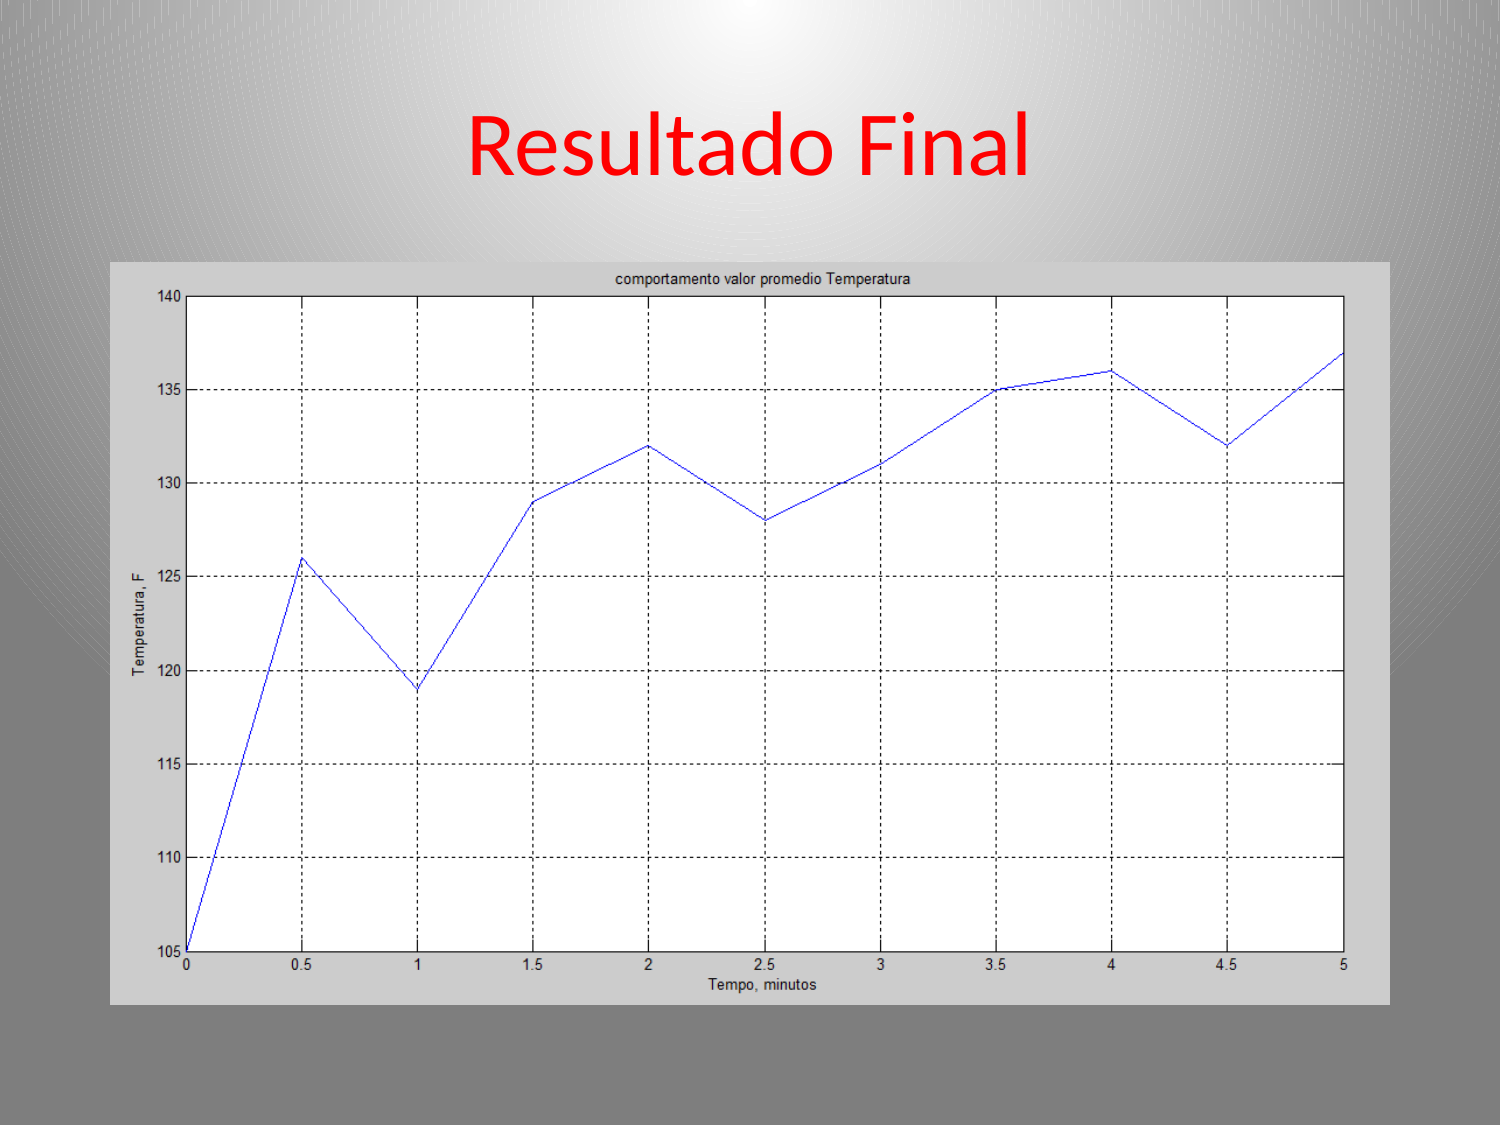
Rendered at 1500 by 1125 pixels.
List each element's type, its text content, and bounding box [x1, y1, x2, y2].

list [110, 262, 1390, 1006]
title Resultado Final [75, 45, 1425, 233]
